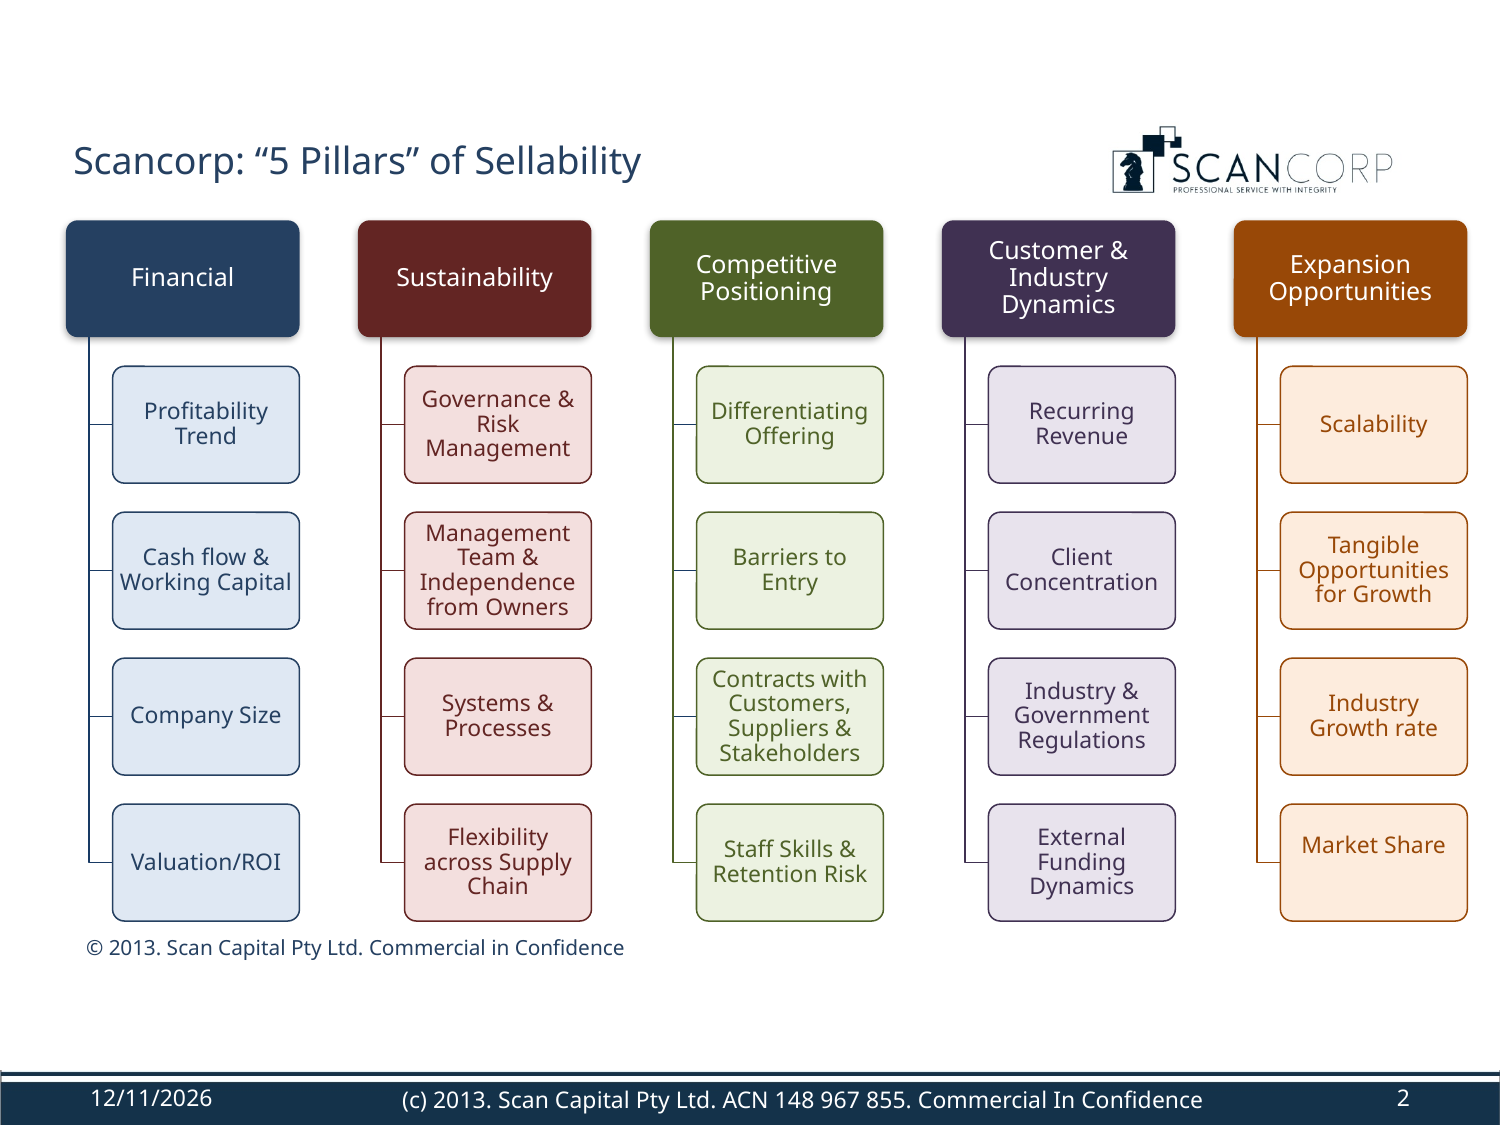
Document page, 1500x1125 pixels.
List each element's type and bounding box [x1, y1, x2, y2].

picture [1108, 121, 1405, 205]
text_box [64, 110, 1469, 1031]
picture [0, 1069, 1500, 1125]
